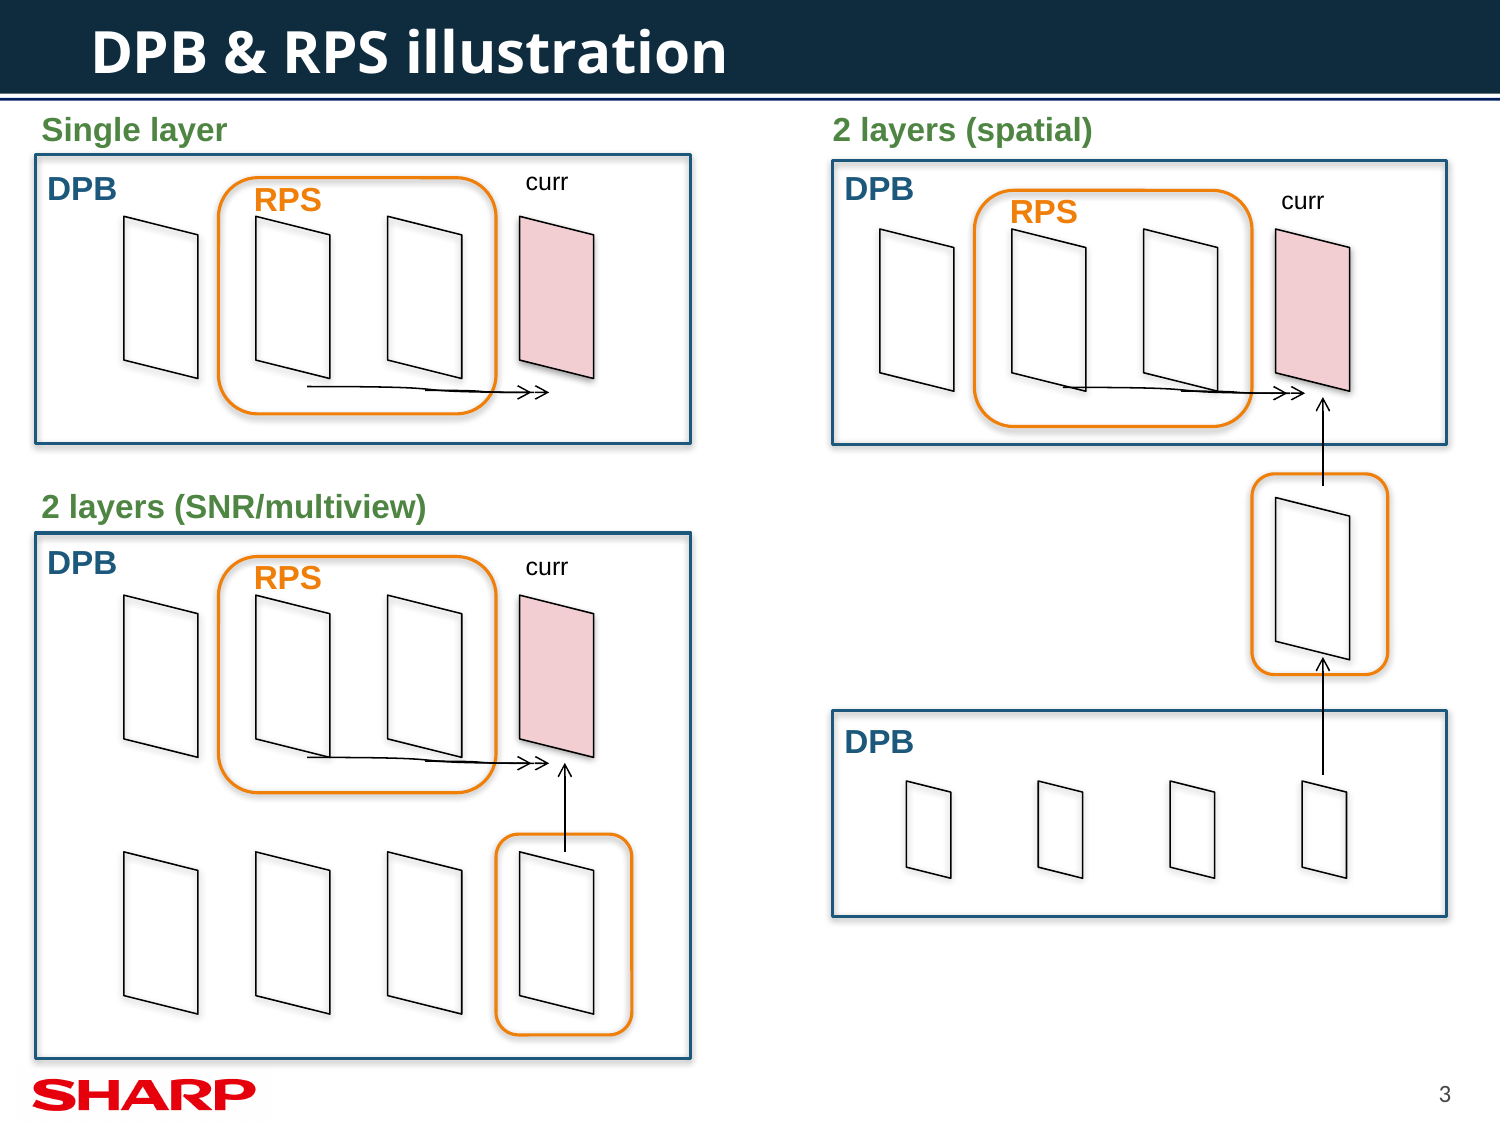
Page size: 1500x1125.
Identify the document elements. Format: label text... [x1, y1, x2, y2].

text_box 2 layers (SNR/multiview) [35, 479, 473, 532]
text_box [832, 709, 1448, 917]
text_box [1274, 496, 1351, 661]
text_box [1169, 780, 1216, 880]
text_box Single layer [35, 101, 402, 154]
text_box [386, 851, 463, 1015]
text_box [1037, 780, 1084, 880]
text_box [832, 160, 1448, 445]
text_box RPS [247, 172, 355, 225]
text_box curr [519, 544, 597, 587]
text_box [35, 532, 692, 1059]
text_box DPB [838, 161, 945, 214]
title DPB & RPS illustration [74, 15, 1426, 85]
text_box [424, 638, 432, 882]
text_box DPB [41, 160, 148, 213]
text_box [35, 153, 692, 444]
text_box [495, 833, 633, 1036]
text_box [255, 851, 331, 1015]
text_box curr [519, 160, 597, 202]
text_box [217, 555, 497, 794]
picture [17, 1064, 271, 1125]
text_box [123, 851, 199, 1015]
text_box [1301, 780, 1348, 880]
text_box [424, 268, 432, 511]
text_box [217, 176, 497, 415]
text_box [905, 780, 952, 880]
slide_number 3 [1345, 1062, 1467, 1108]
text_box RPS [1003, 184, 1111, 237]
text_box DPB [41, 534, 154, 587]
text_box [1251, 473, 1389, 676]
text_box RPS [247, 550, 355, 602]
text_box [1180, 268, 1188, 512]
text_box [1232, 338, 1236, 446]
text_box DPB [838, 713, 945, 766]
text_box 2 layers (spatial) [826, 101, 1264, 154]
